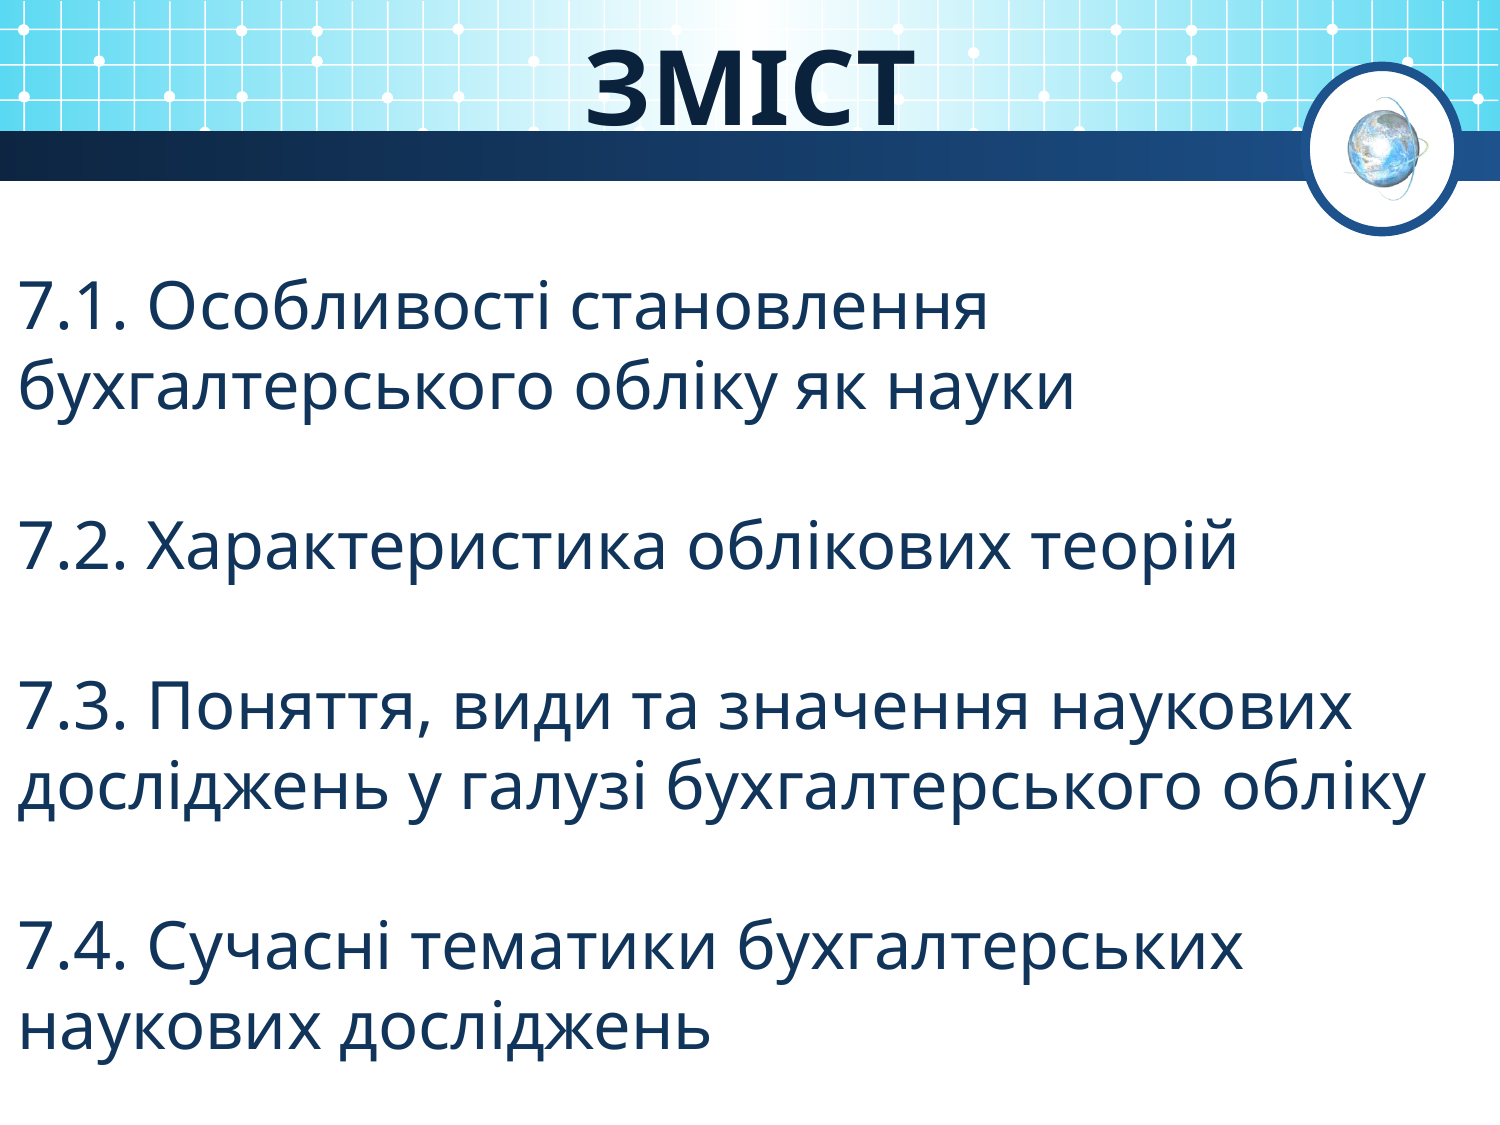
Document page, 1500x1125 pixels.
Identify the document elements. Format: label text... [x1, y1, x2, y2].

table_cell 0 [369, 1, 374, 28]
picture [1310, 99, 1454, 226]
list 7.1. Особливості становлення бухгалтерського обліку як науки 7.2. Характеристика облікових теорій 7.3. Поняття, види та значення наукових досліджень у галузі бухгалтерського обліку 7.4. Сучасні тематики бухгалтерських наукових досліджень [2, 255, 1473, 965]
title ЗМІСТ [64, 37, 1436, 130]
table_cell 0 [1084, 1, 1089, 28]
